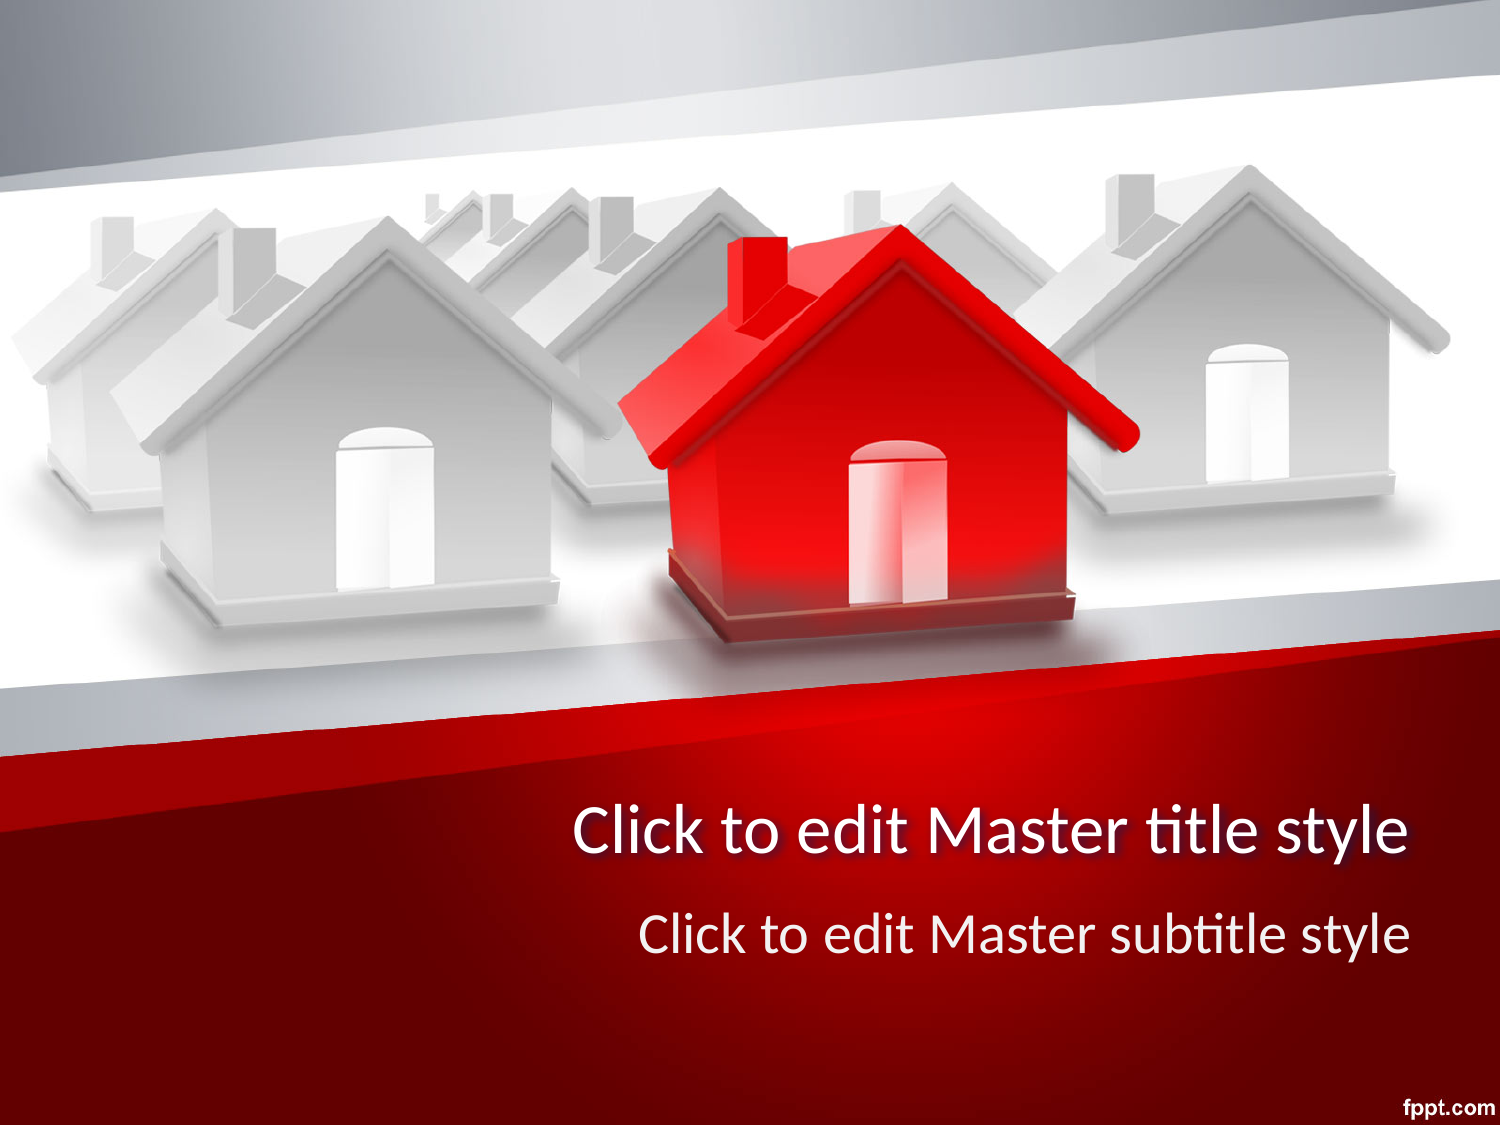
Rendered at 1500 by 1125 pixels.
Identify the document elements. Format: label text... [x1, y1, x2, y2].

subtitle Click to edit Master subtitle style [73, 888, 1427, 989]
picture [0, 0, 1500, 1125]
title Click to edit Master title style [73, 762, 1427, 888]
